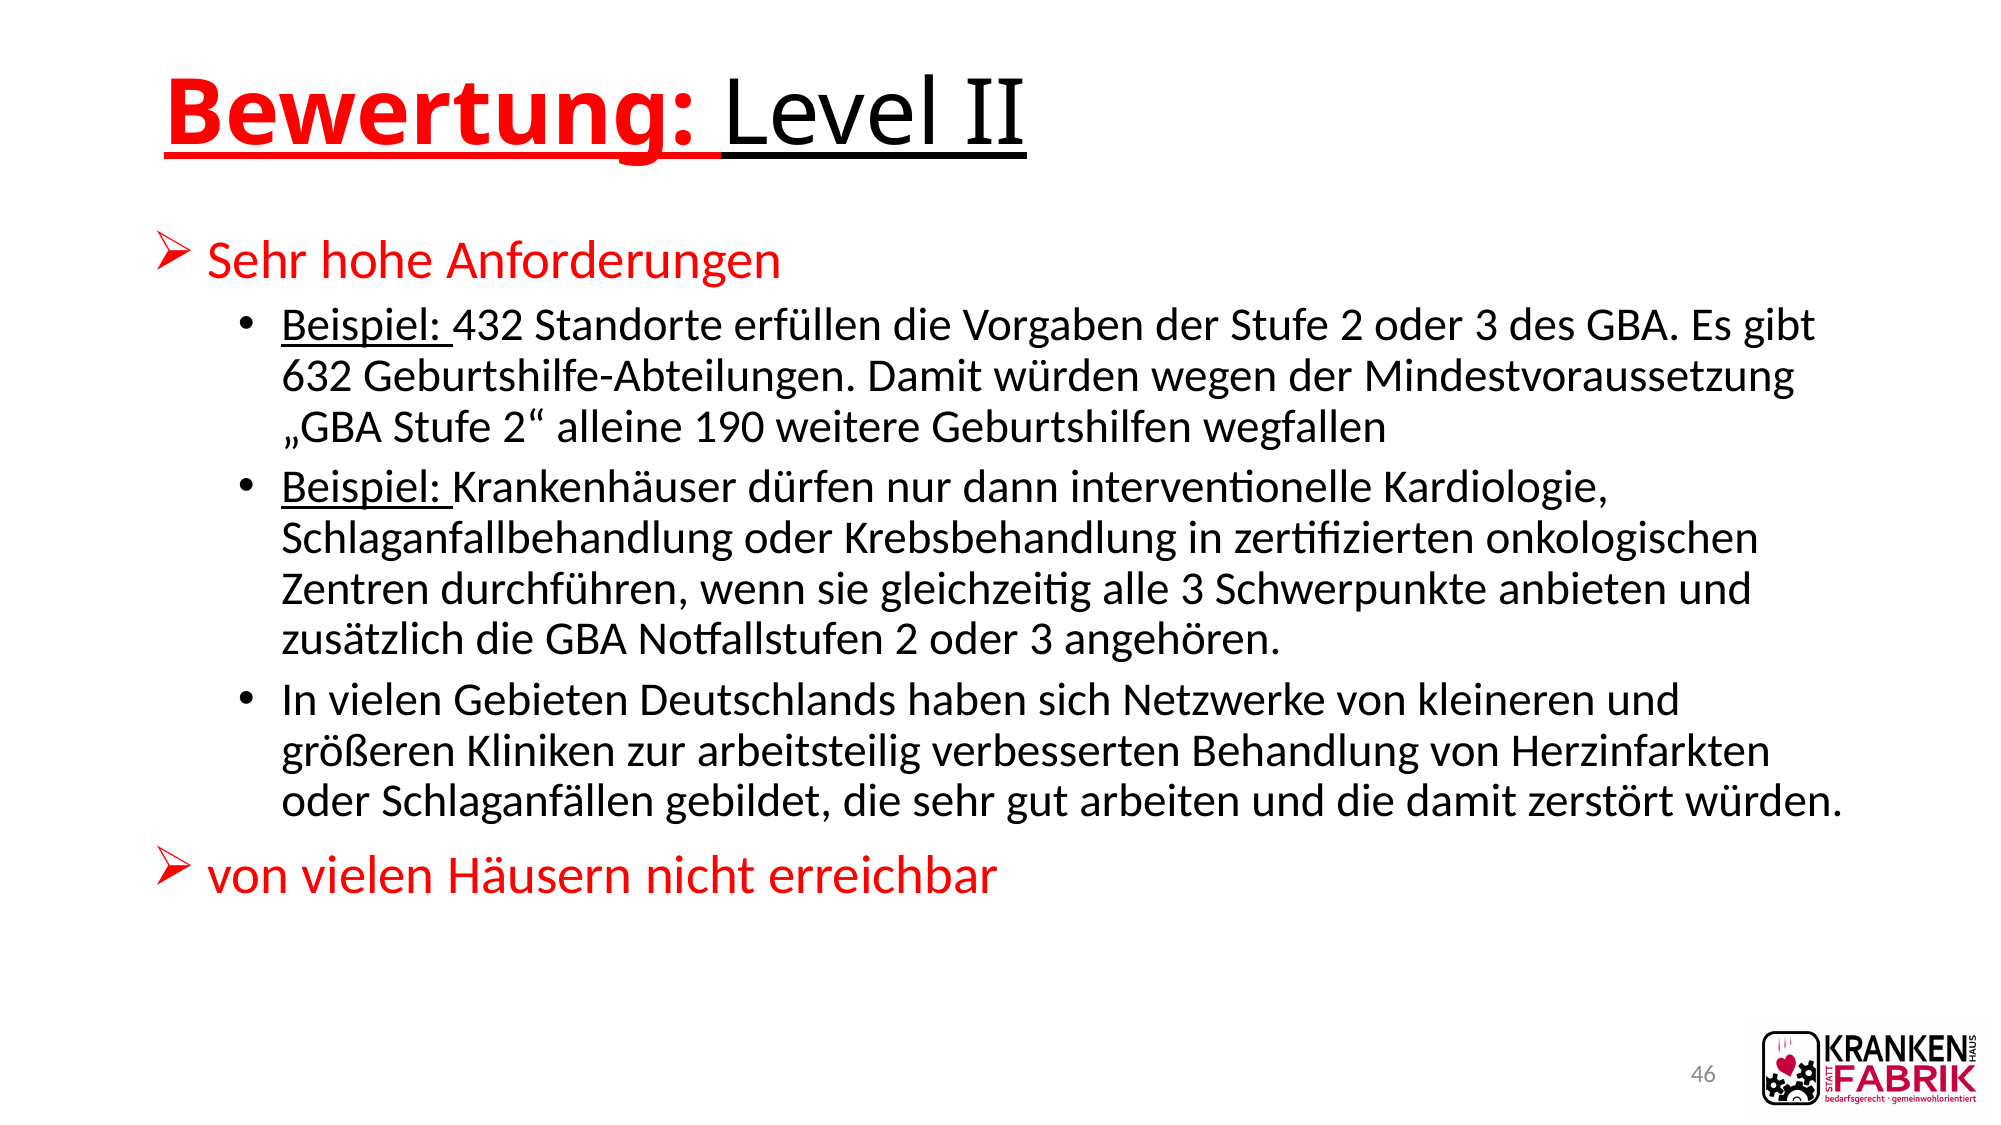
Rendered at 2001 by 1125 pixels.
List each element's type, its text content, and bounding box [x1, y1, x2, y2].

title Bewertung: Level II [149, 6, 1875, 224]
list Sehr hohe Anforderungen Beispiel: 432 Standorte erfüllen die Vorgaben der Stufe 2 oder 3 des GBA. Es gibt 632 Geburtshilfe-Abteilungen. Damit würden wegen der Mindestvoraussetzung „GBA Stufe 2“ alleine 190 weitere Geburtshilfen wegfallen Beispiel: Krankenhäuser dürfen nur dann interventionelle Kardiologie, Schlaganfallbehandlung oder Krebsbehandlung in zertifizierten onkologischen Zentren durchführen, wenn sie gleichzeitig alle 3 Schwerpunkte anbieten und zusätzlich die GBA Notfallstufen 2 oder 3 angehören. In vielen Gebieten Deutschlands haben sich Netzwerke von kleineren und größeren Kliniken zur arbeitsteilig verbesserten Behandlung von Herzinfarkten oder Schlaganfällen gebildet, die sehr gut arbeiten und die damit zerstört würden. von vielen Häusern nicht erreichbar [137, 224, 1863, 967]
picture [1744, 1013, 1994, 1123]
slide_number 46 [1281, 1042, 1731, 1103]
